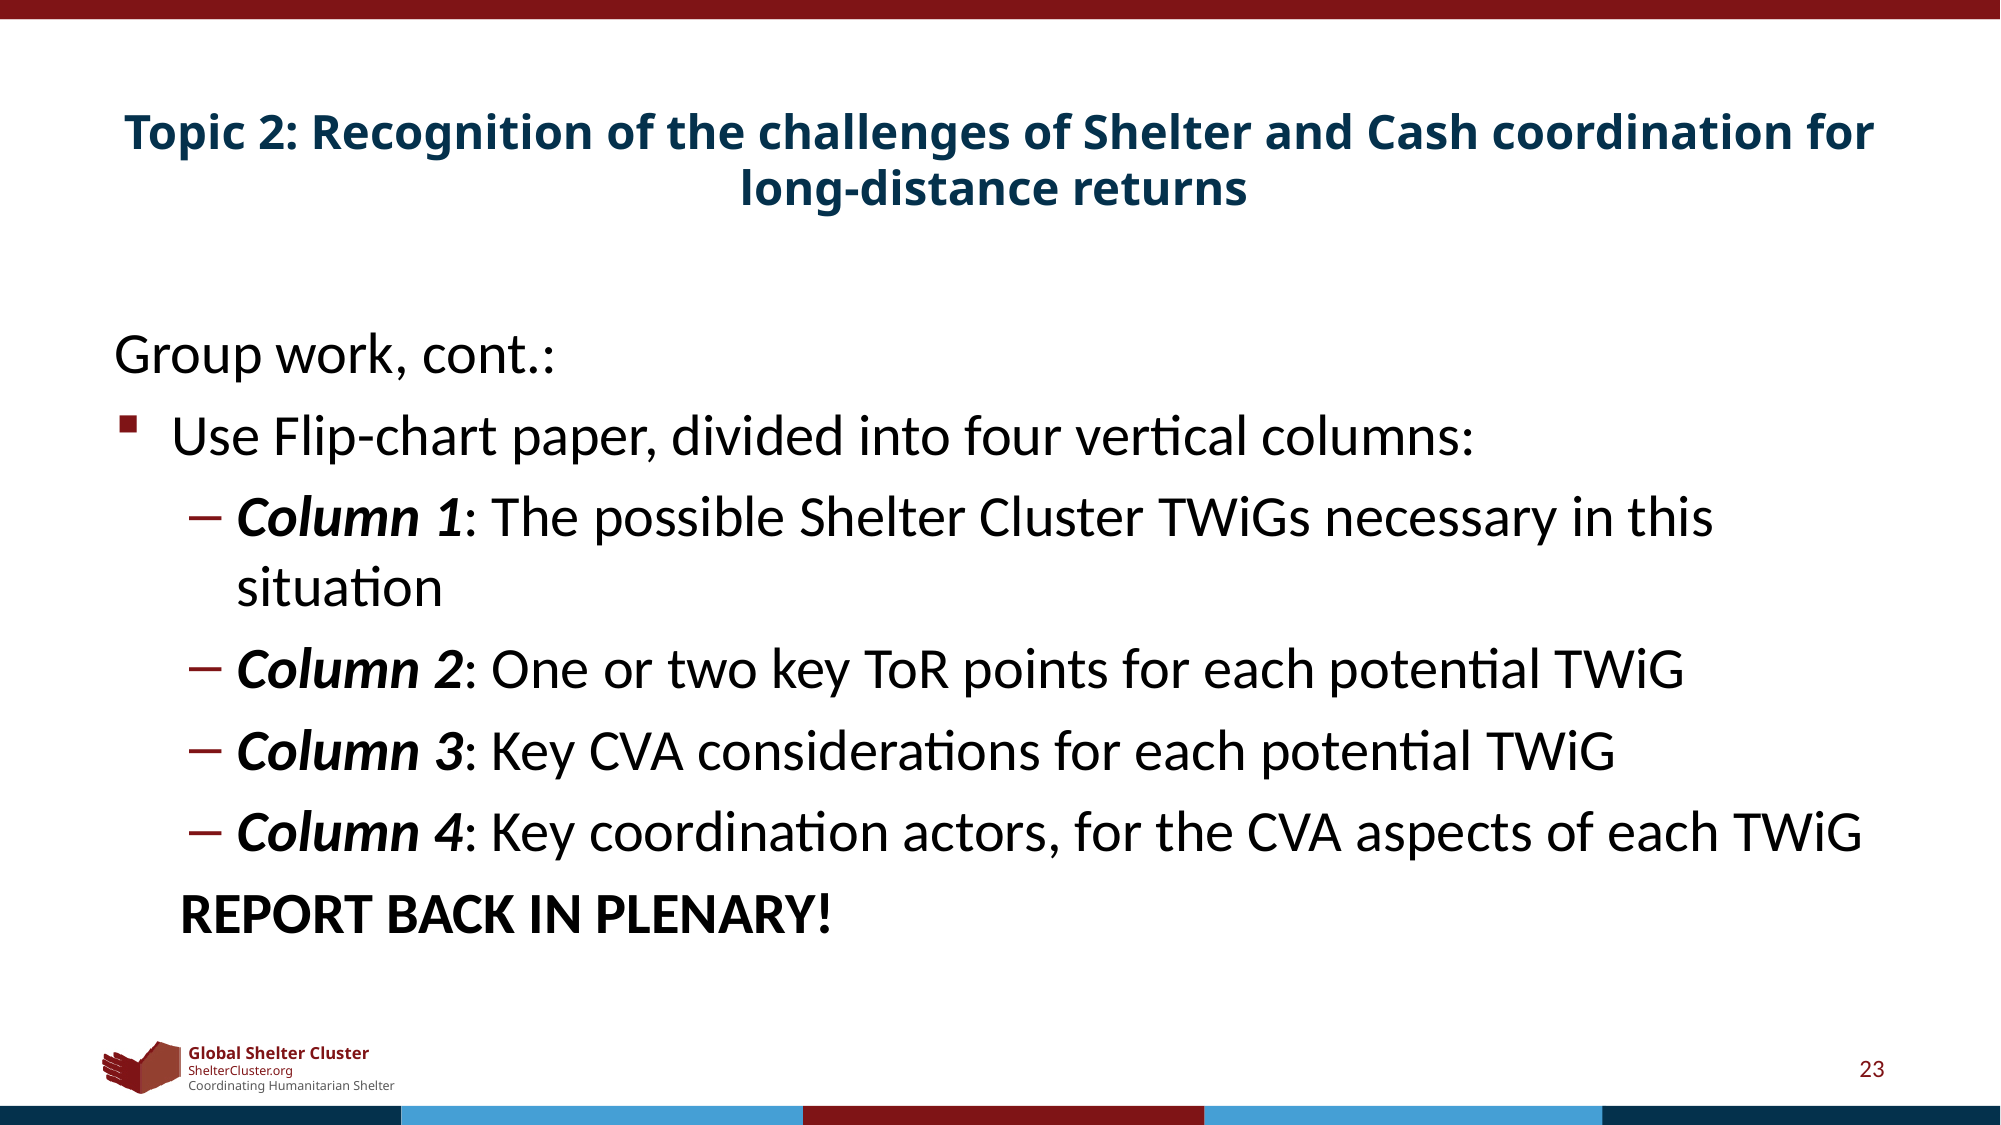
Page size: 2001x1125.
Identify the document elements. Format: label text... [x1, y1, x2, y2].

slide_number 23 [1433, 1037, 1900, 1098]
picture [102, 1050, 181, 1094]
list Group work, cont.: Use Flip-chart paper, divided into four vertical columns: Column 1: The possible Shelter Cluster TWiGs necessary in this situation Column 2: One or two key ToR points for each potential TWiG Column 3: Key CVA considerations for each potential TWiG Column 4: Key coordination actors, for the CVA aspects of each TWiG REPORT BACK IN PLENARY! [99, 307, 1900, 1050]
title Topic 2: Recognition of the challenges of Shelter and Cash coordination for long-distance returns [99, 93, 1900, 281]
